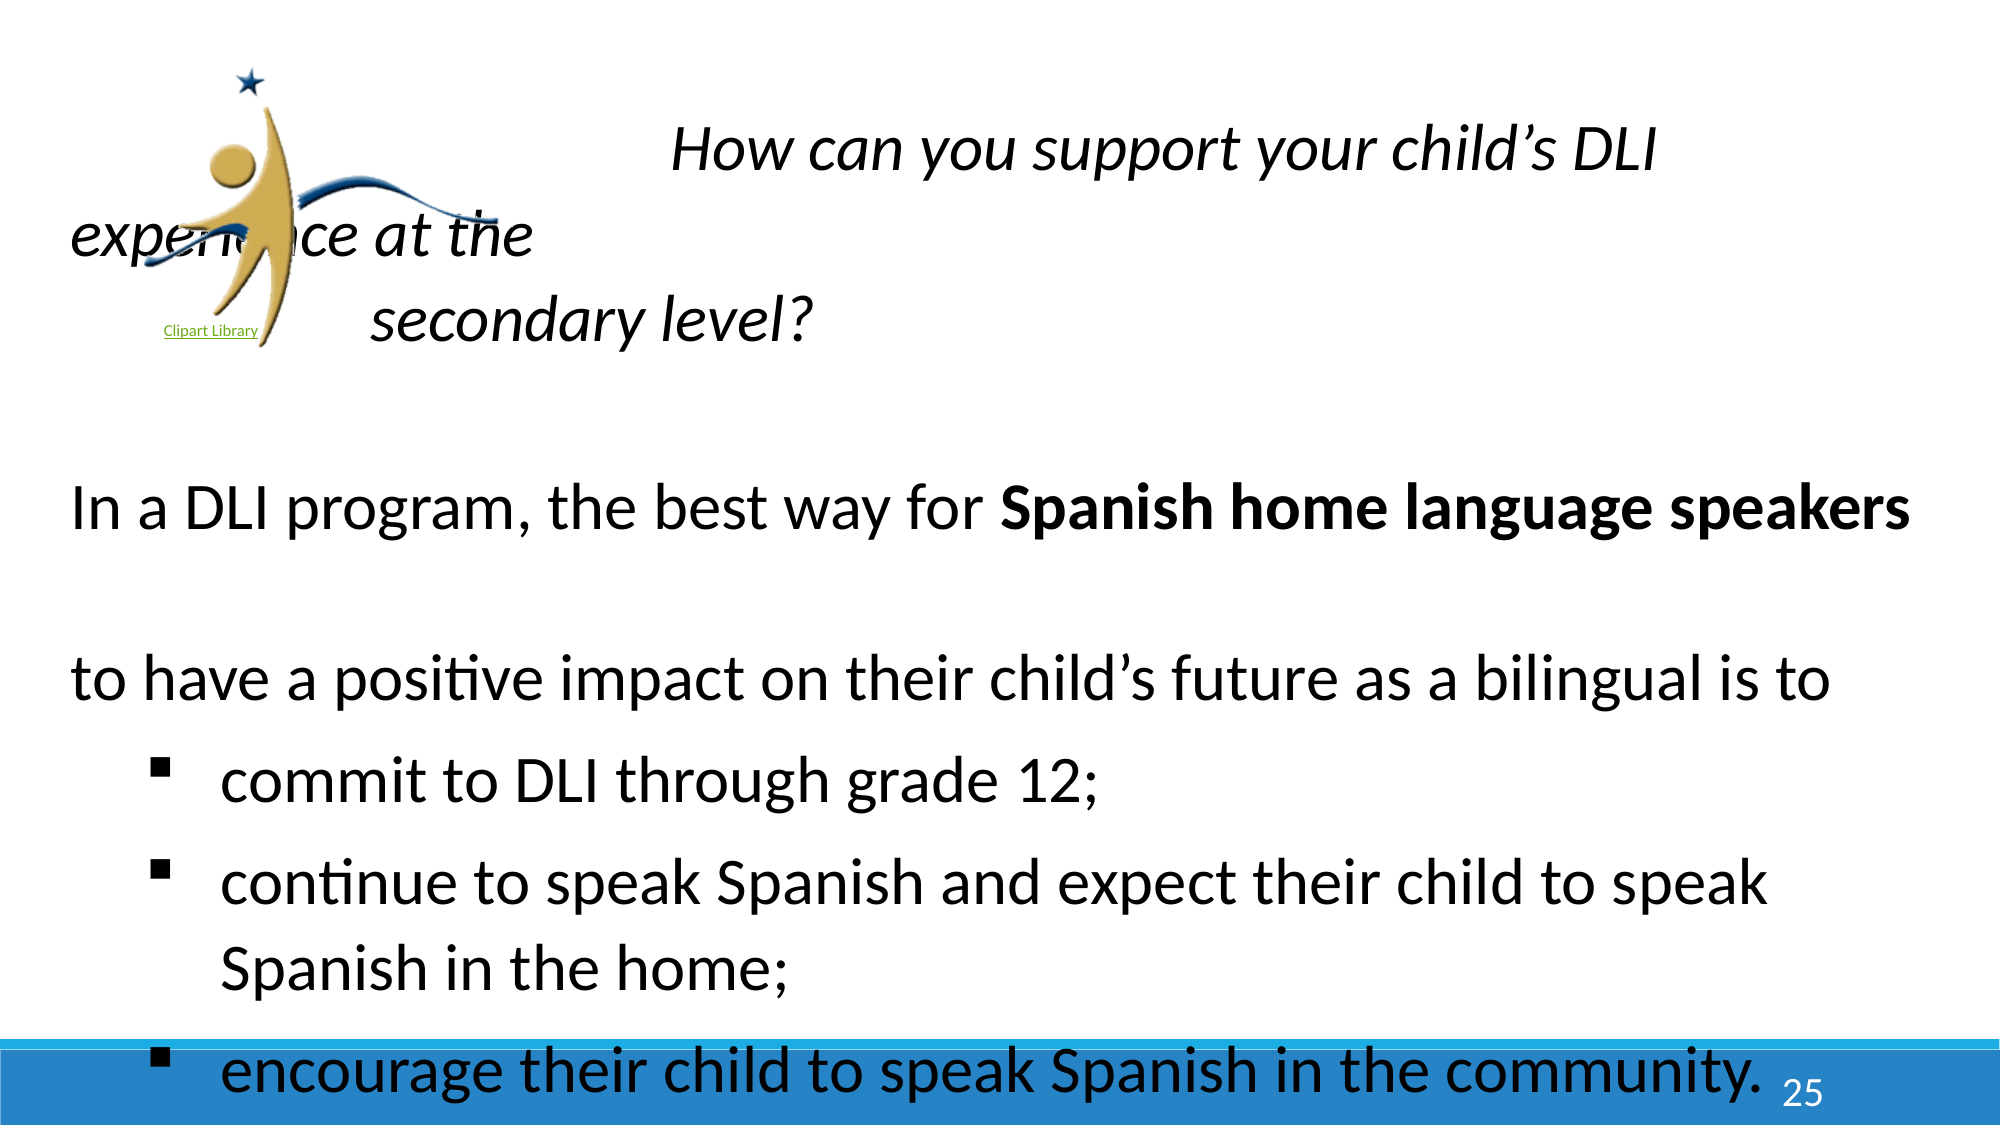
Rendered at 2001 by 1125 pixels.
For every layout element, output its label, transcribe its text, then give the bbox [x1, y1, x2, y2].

slide_number 25 [1624, 1059, 1840, 1120]
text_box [126, 49, 524, 373]
text_box How can you support your child’s DLI experience at the secondary level? In a DLI program, the best way for Spanish home language speakers to have a positive impact on their child’s future as a bilingual is to commit to DLI through grade 12; continue to speak Spanish and expect their child to speak Spanish in the home; encourage their child to speak Spanish in the community. [56, 90, 1940, 1125]
